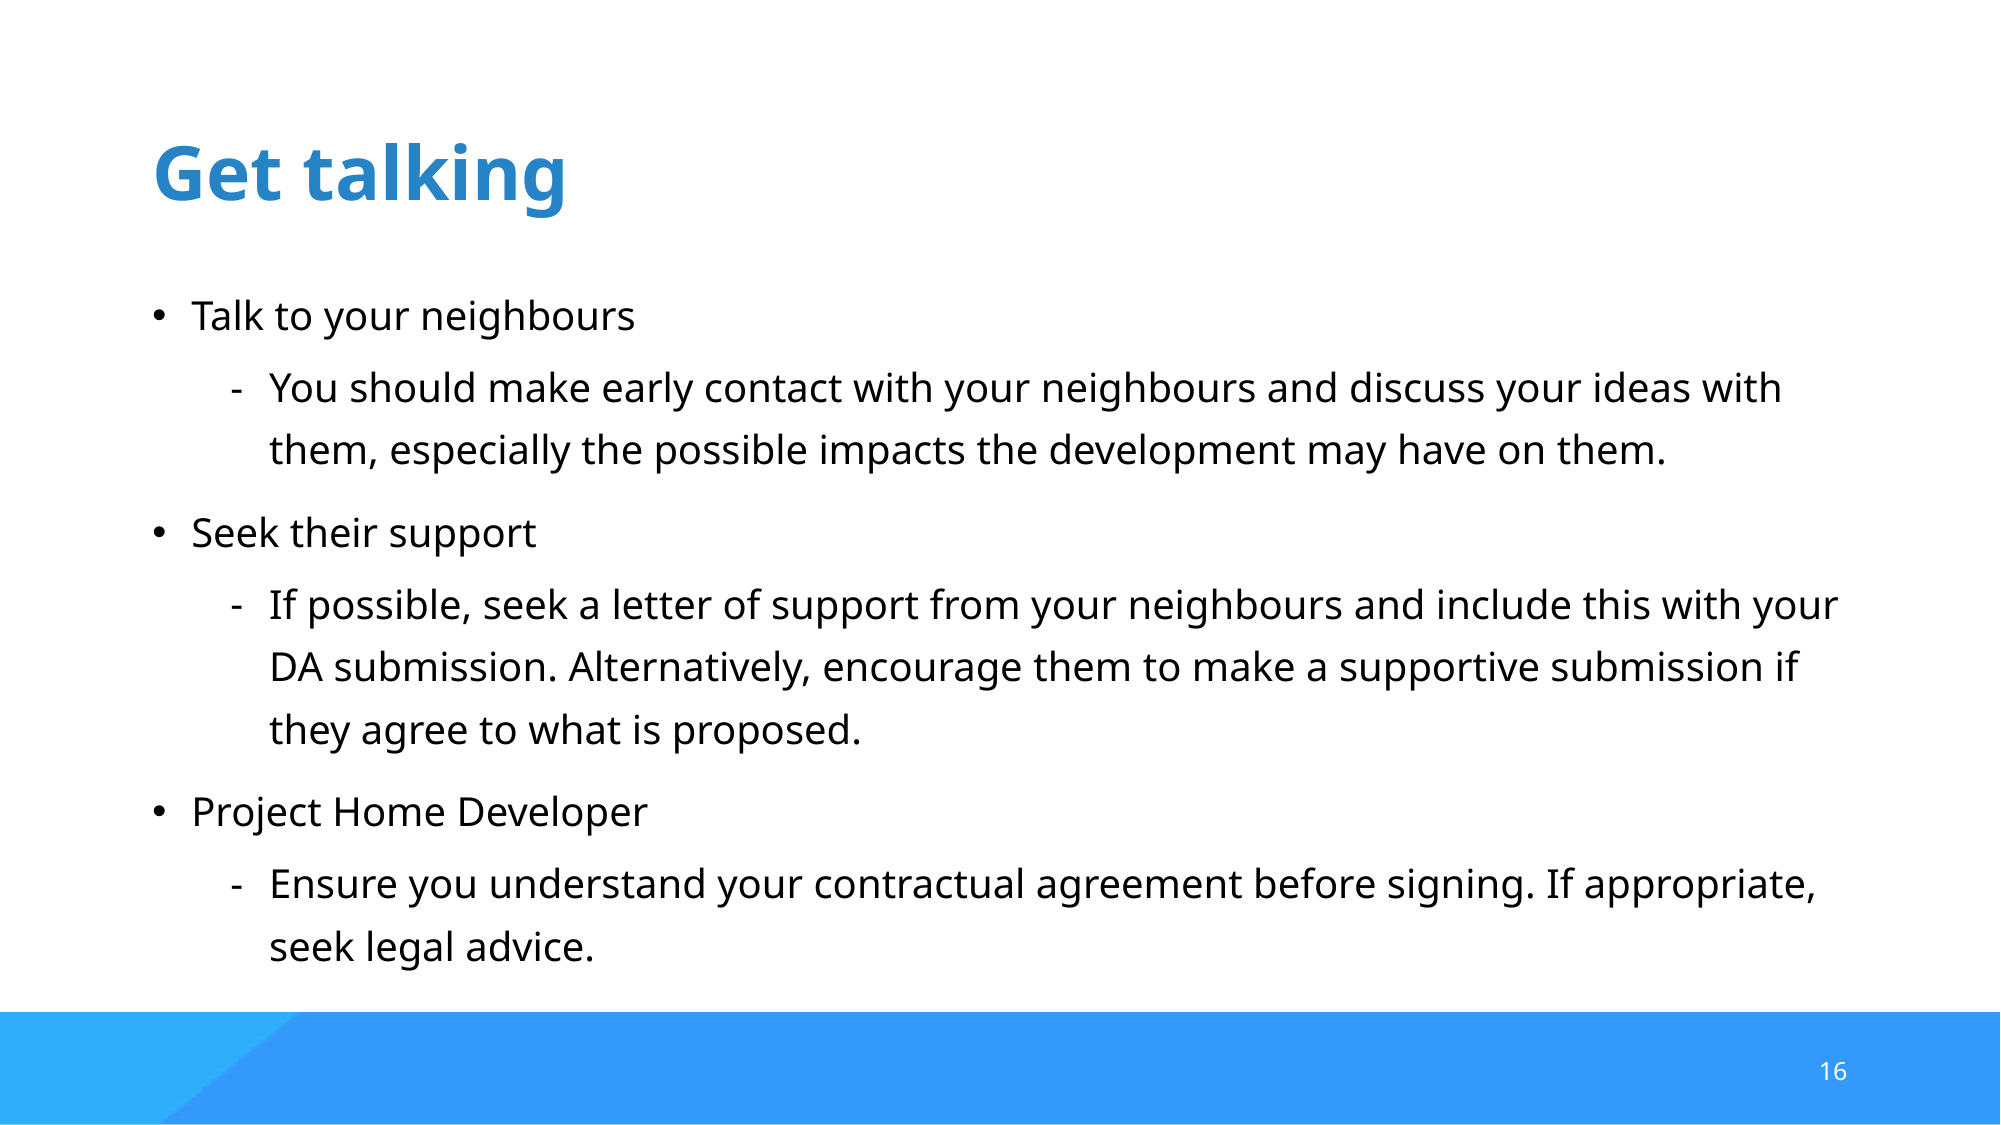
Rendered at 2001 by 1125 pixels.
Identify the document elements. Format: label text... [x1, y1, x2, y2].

picture [0, 1012, 2000, 1125]
title Get talking [137, 28, 1863, 247]
slide_number 16 [1412, 1042, 1863, 1103]
list Talk to your neighbours You should make early contact with your neighbours and discuss your ideas with them, especially the possible impacts the development may have on them. Seek their support If possible, seek a letter of support from your neighbours and include this with your DA submission. Alternatively, encourage them to make a supportive submission if they agree to what is proposed. Project Home Developer Ensure you understand your contractual agreement before signing. If appropriate, seek legal advice. [137, 268, 1863, 983]
